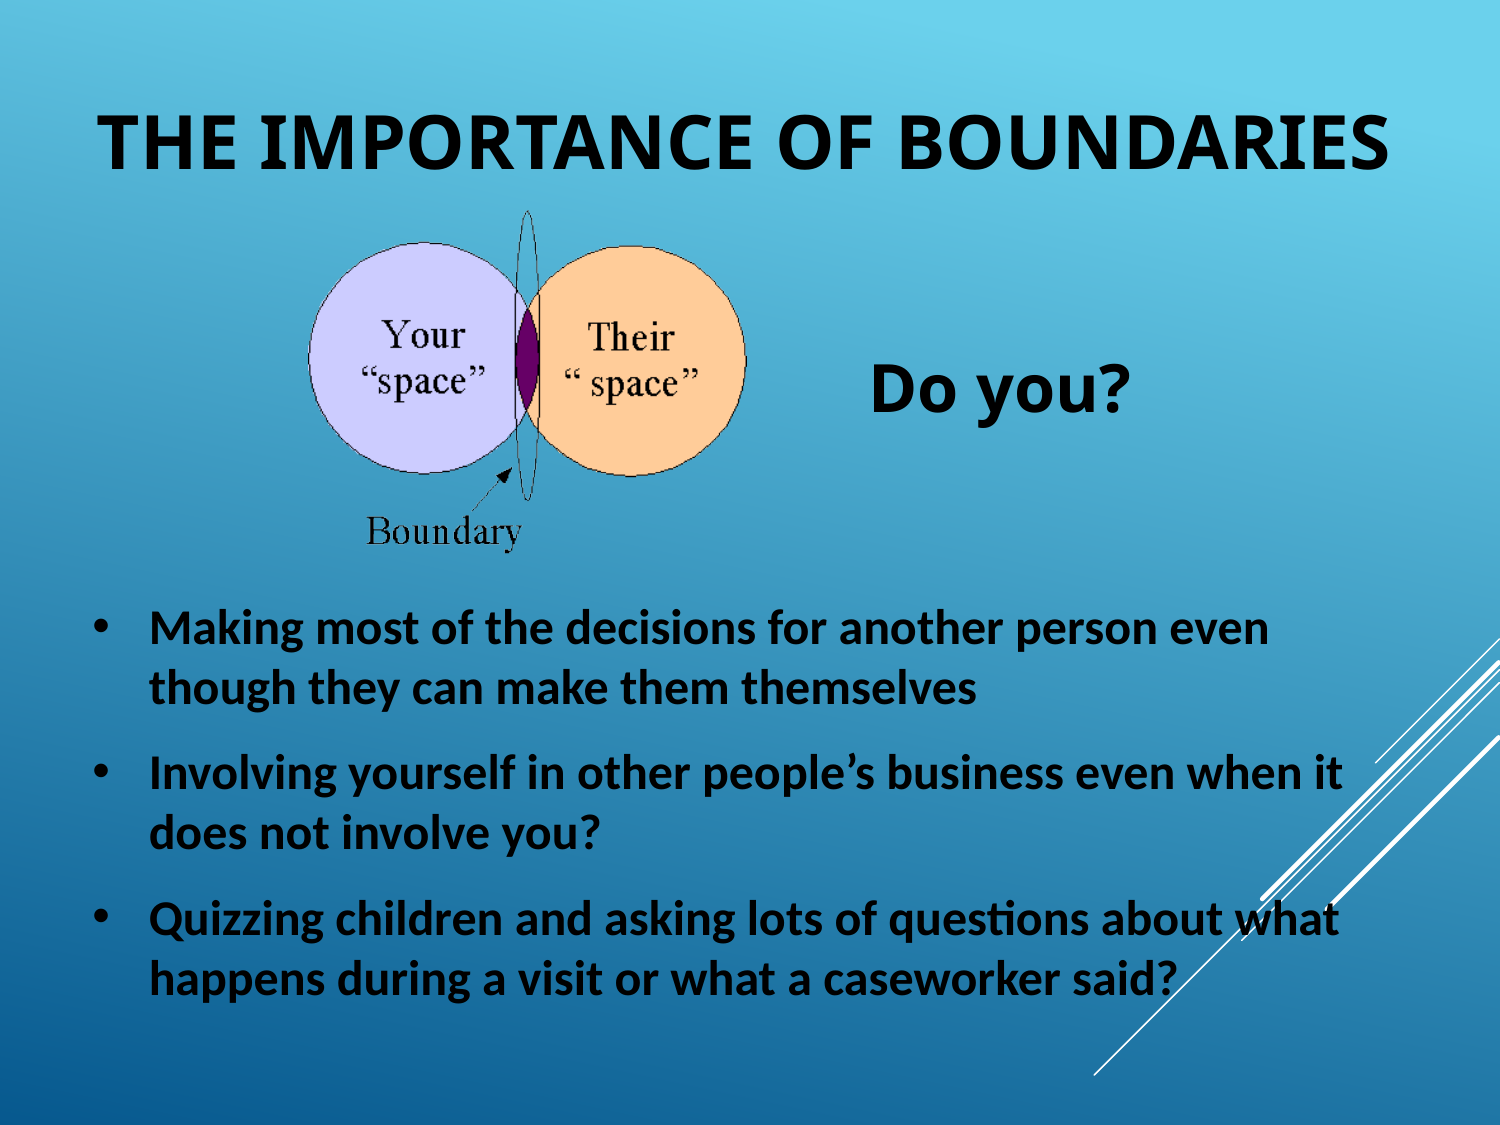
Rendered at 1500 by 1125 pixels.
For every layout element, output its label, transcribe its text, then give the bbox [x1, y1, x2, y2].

text_box Making most of the decisions for another person even though they can make them themselves Involving yourself in other people’s business even when it does not involve you? Quizzing children and asking lots of questions about what happens during a visit or what a caseworker said? [77, 587, 1416, 1013]
text_box Do you? [853, 338, 1147, 433]
text_box THE IMPORTANCE OF BOUNDARIES [82, 87, 1407, 193]
picture [308, 210, 747, 571]
